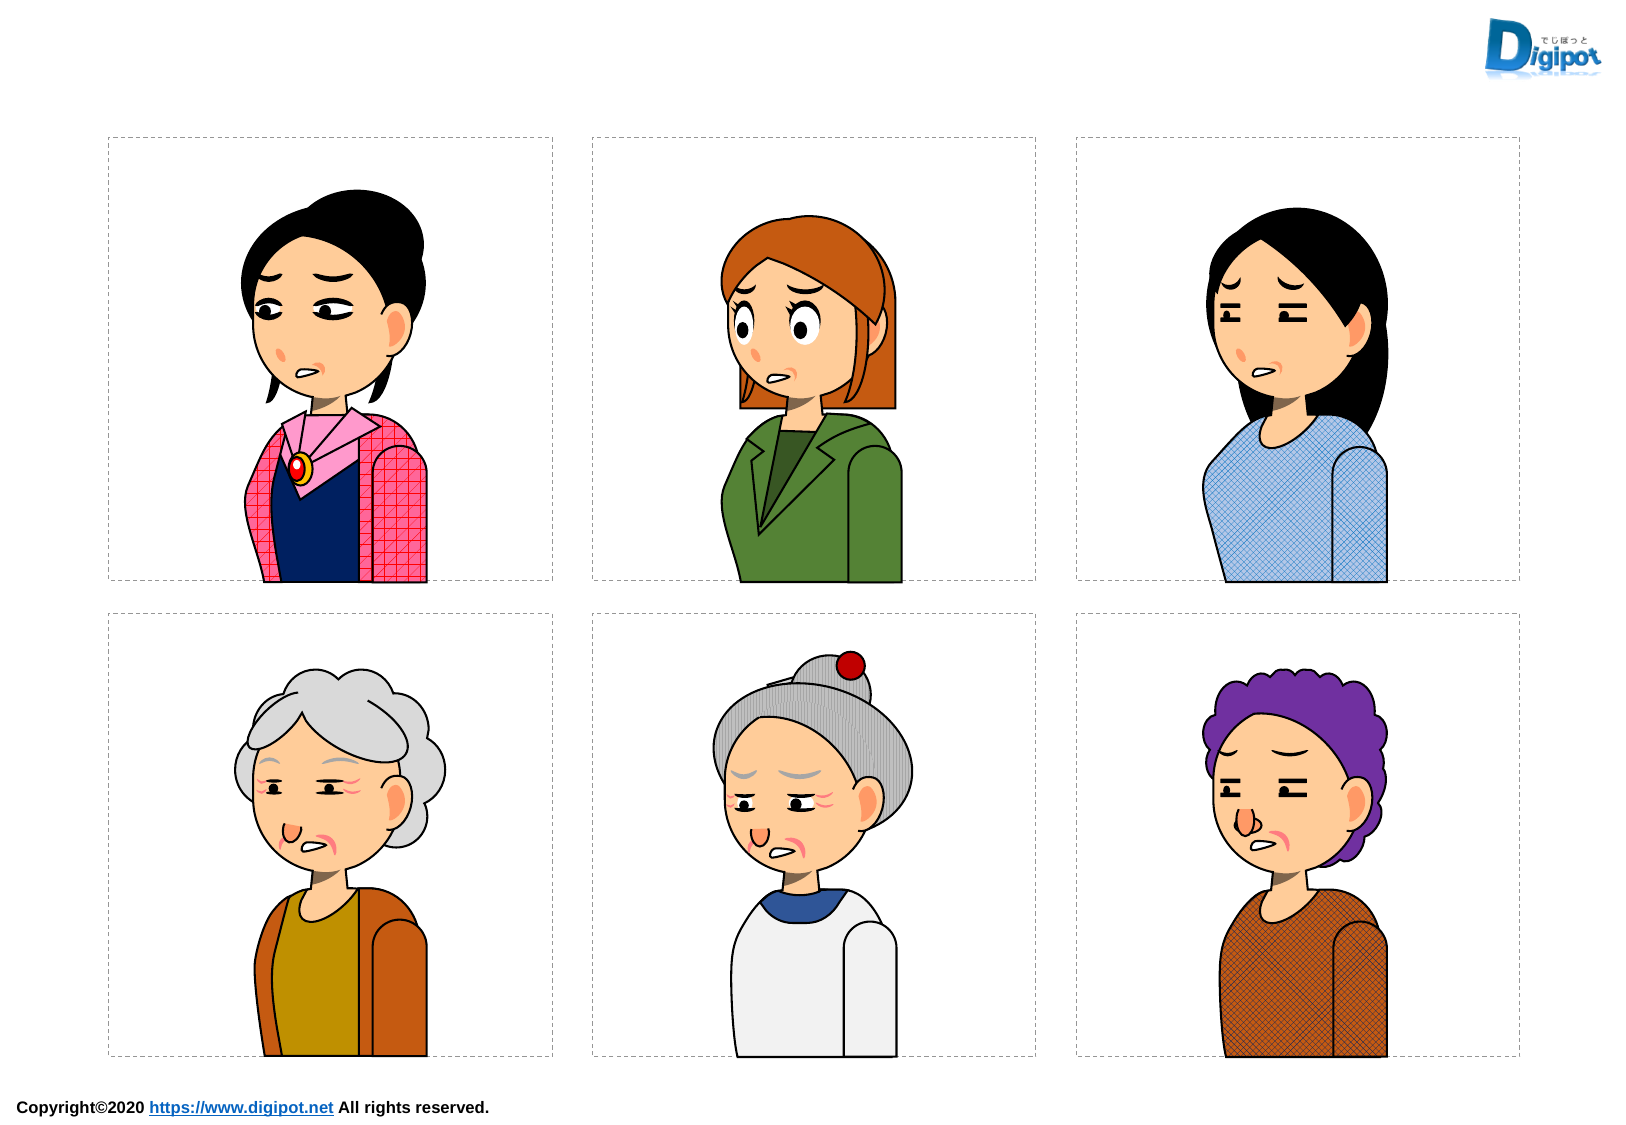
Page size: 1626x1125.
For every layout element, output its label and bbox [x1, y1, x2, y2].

picture [1485, 18, 1602, 82]
text_box [242, 189, 427, 583]
text_box [711, 651, 914, 1058]
text_box [1194, 190, 1388, 583]
text_box [721, 216, 902, 583]
text_box [1203, 669, 1387, 1058]
text_box [235, 669, 446, 1056]
